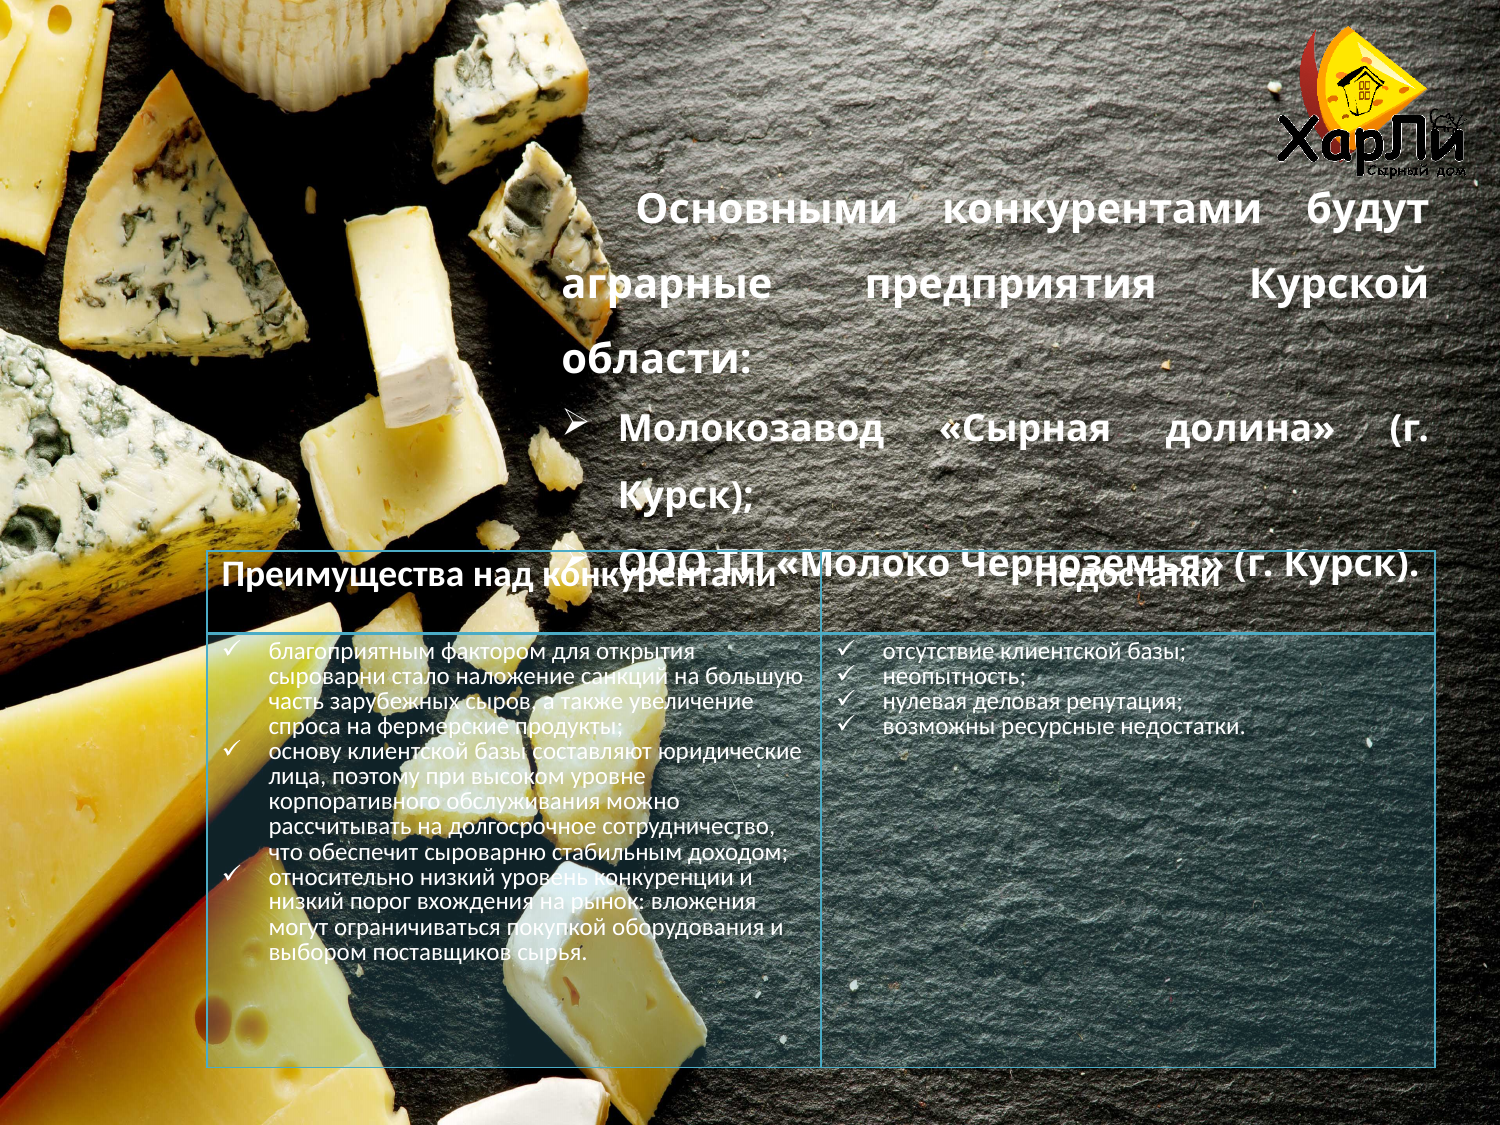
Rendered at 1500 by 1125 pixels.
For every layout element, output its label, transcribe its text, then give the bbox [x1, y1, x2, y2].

table_cell отсутствие клиентской базы; неопытность; нулевая деловая репутация; возможны ресурсные недостатки. [822, 635, 1434, 1067]
table_header Недостатки [822, 552, 1434, 632]
table_header Преимущества над конкурентами [208, 552, 820, 632]
text_box Основными конкурентами будут аграрные предприятия Курской области: Молокозавод «Сырная долина» (г. Курск); ООО ТП «Молоко Черноземья» (г. Курск). [546, 149, 1445, 592]
table_cell благоприятным фактором для открытия сыроварни стало наложение санкций на большую часть зарубежных сыров, а также увеличение спроса на фермерские продукты; основу клиентской базы составляют юридические лица, поэтому при высоком уровне корпоративного обслуживания можно рассчитывать на долгосрочное сотрудничество, что обеспечит сыроварню стабильным доходом; относительно низкий уровень конкуренции и низкий порог вхождения на рынок: вложения могут ограничиваться покупкой оборудования и выбором поставщиков сырья. [208, 635, 820, 1067]
picture [0, 0, 1500, 1125]
